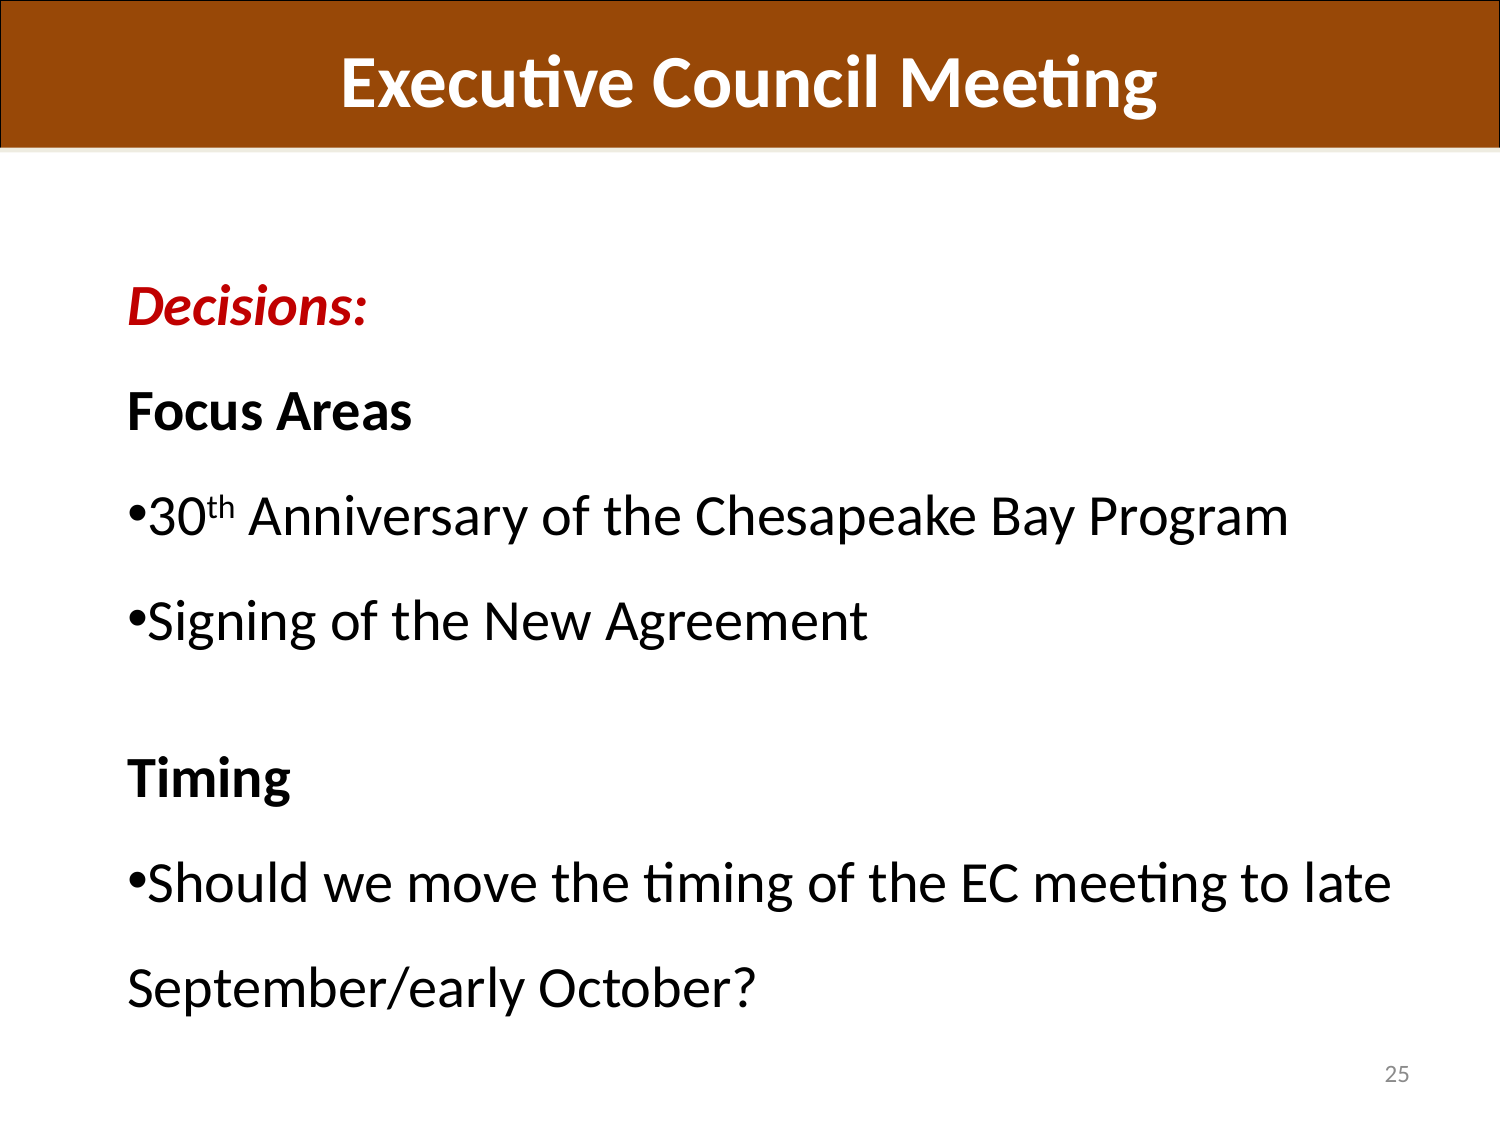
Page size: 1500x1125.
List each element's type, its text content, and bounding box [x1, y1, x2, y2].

text_box Decisions: Focus Areas 30th Anniversary of the Chesapeake Bay Program Signing of the New Agreement Timing Should we move the timing of the EC meeting to late September/early October? [112, 224, 1425, 1027]
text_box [0, 0, 1500, 151]
slide_number 25 [1074, 1042, 1425, 1103]
